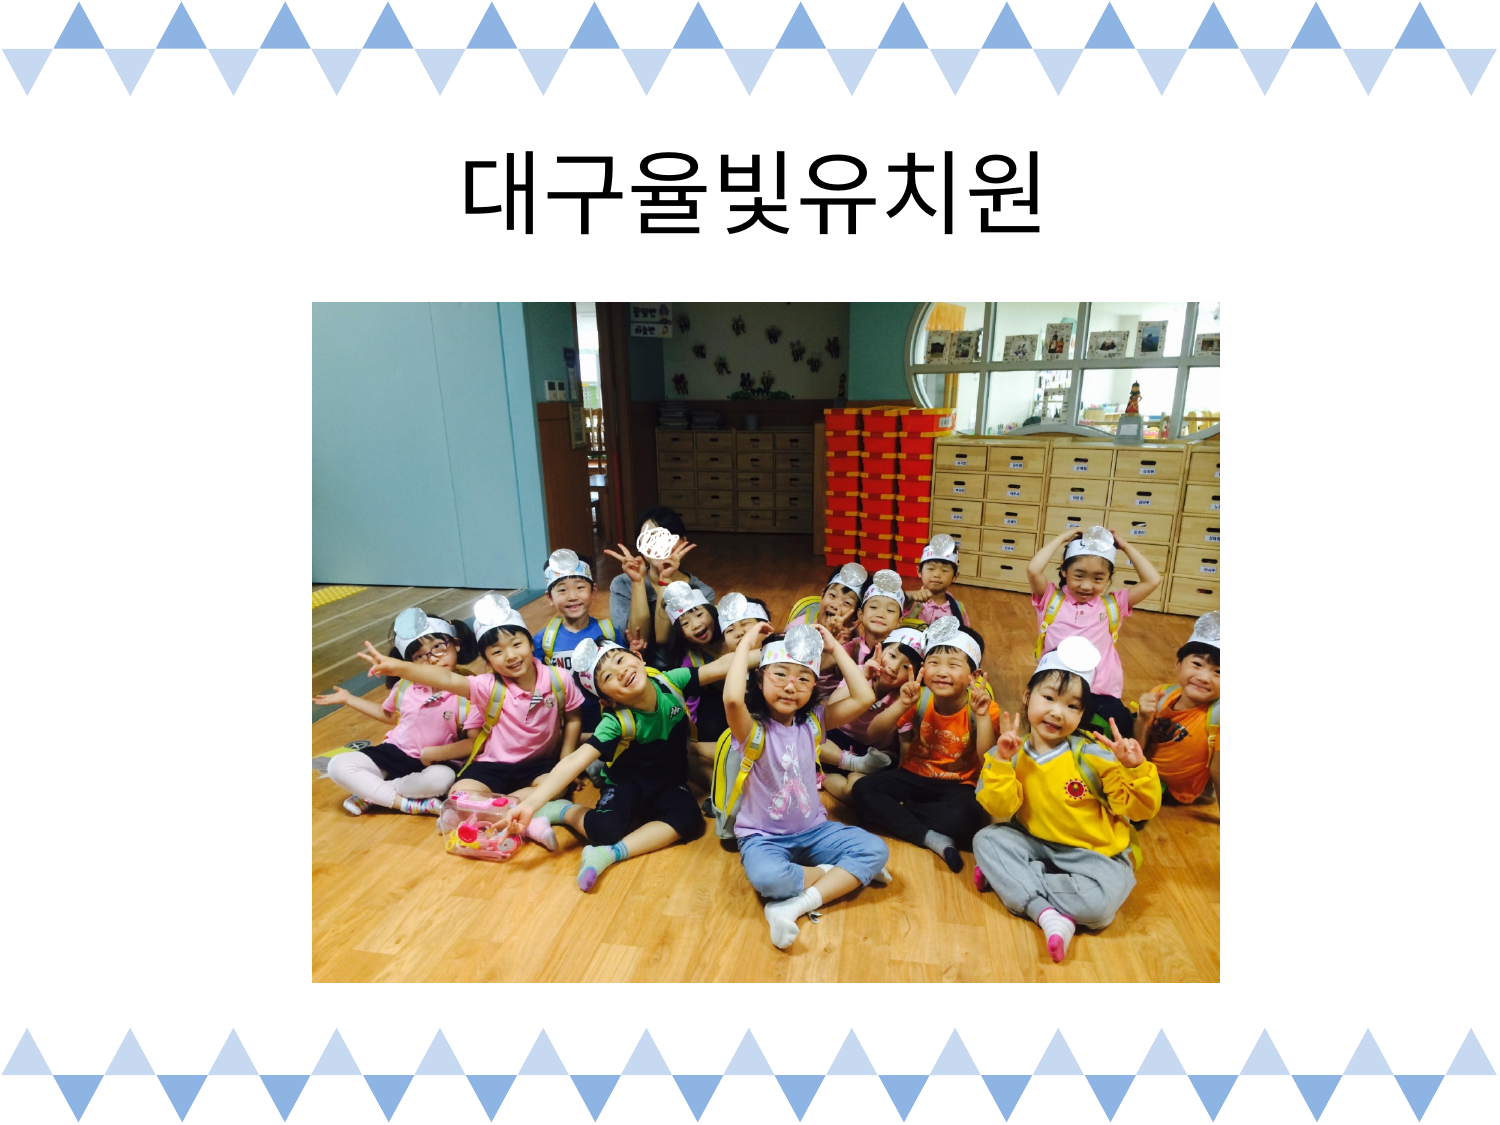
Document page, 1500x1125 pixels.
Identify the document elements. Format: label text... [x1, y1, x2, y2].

picture [312, 302, 1220, 983]
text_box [1, 1027, 1498, 1123]
title 대구율빛유치원 [117, 106, 1393, 312]
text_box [1, 1, 1498, 97]
